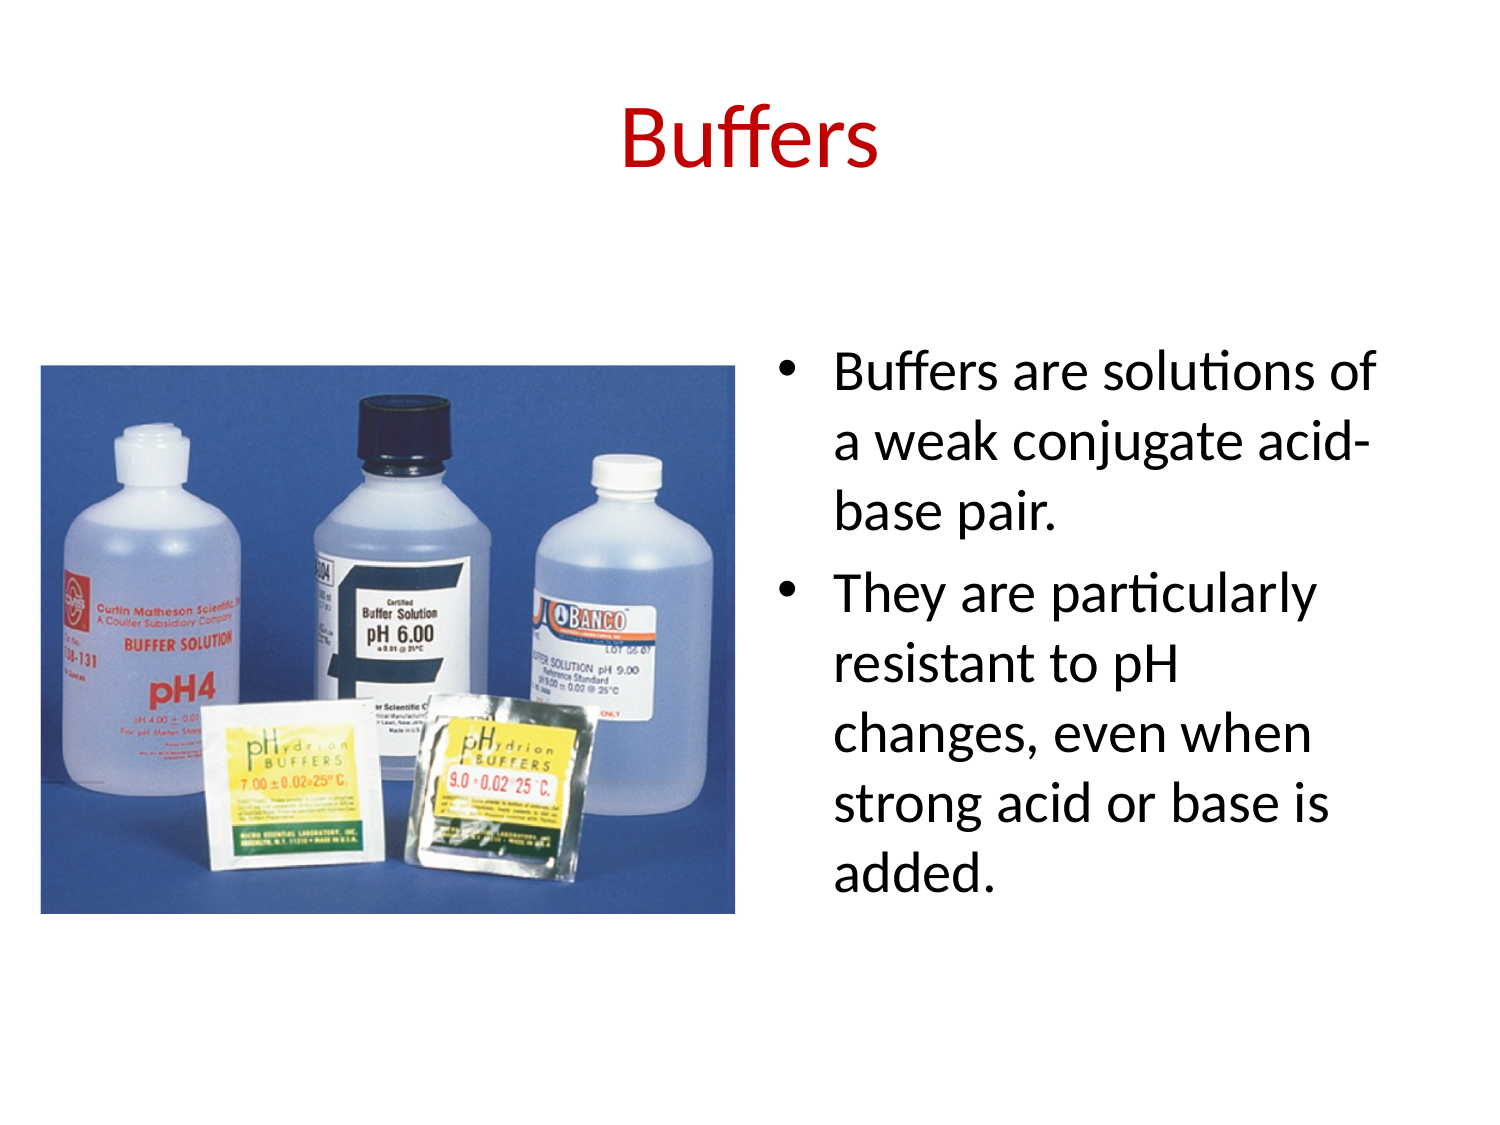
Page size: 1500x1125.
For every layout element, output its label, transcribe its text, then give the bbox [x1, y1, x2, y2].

text_box Buffers [0, 37, 1500, 225]
picture [37, 362, 738, 915]
text_box Buffers are solutions of a weak conjugate acid-base pair. They are particularly resistant to pH changes, even when strong acid or base is added. [762, 324, 1413, 1000]
